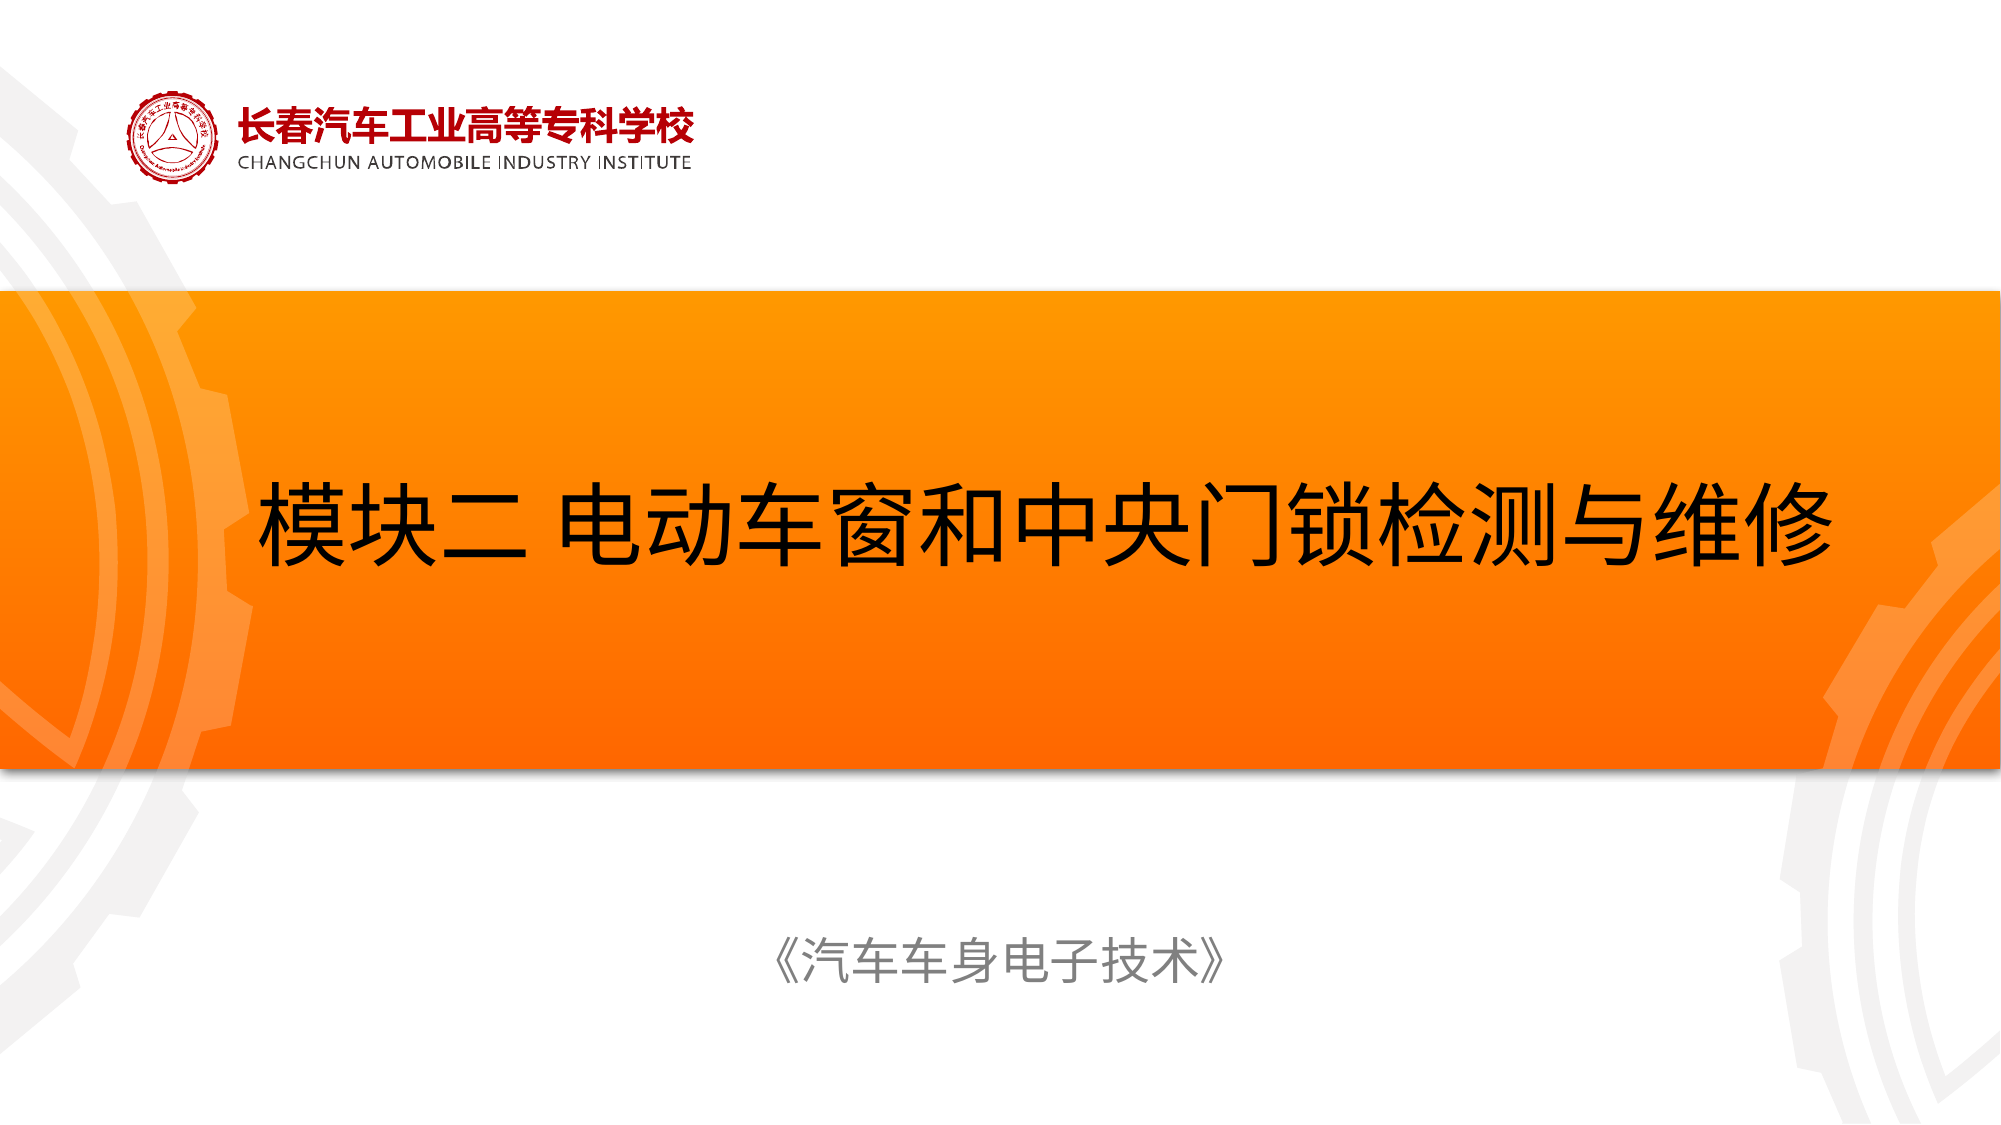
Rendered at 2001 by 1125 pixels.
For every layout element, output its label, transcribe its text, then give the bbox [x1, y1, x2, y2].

subtitle 《汽车车身电子技术》 [314, 887, 1686, 1033]
title 模块二 电动车窗和中央门锁检测与维修 [220, 340, 1872, 721]
